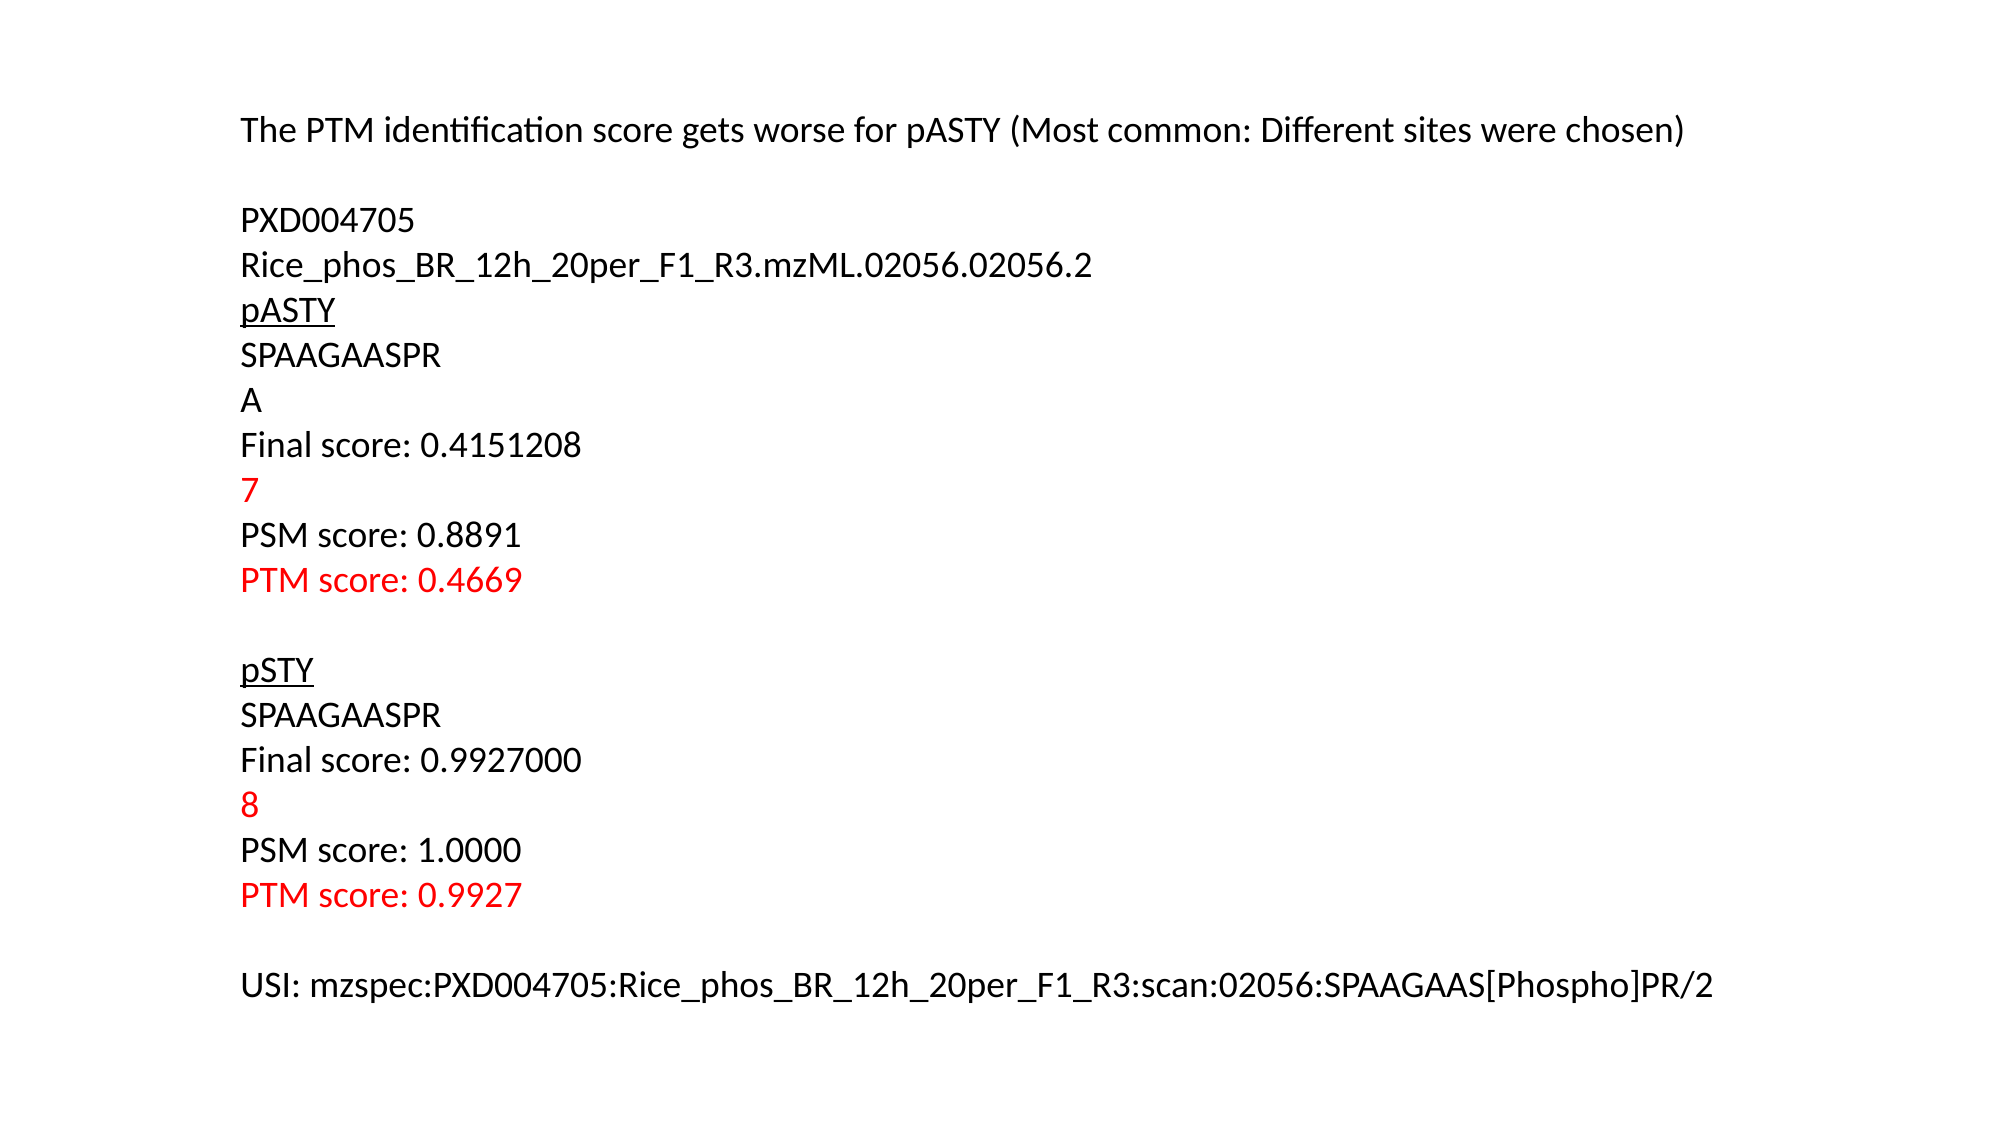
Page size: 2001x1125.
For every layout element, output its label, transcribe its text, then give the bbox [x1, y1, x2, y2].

text_box The PTM identification score gets worse for pASTY (Most common: Different sites were chosen) PXD004705 Rice_phos_BR_12h_20per_F1_R3.mzML.02056.02056.2 pASTY SPAAGAASPR A Final score: 0.4151208 7 PSM score: 0.8891 PTM score: 0.4669 pSTY SPAAGAASPR Final score: 0.9927000 8 PSM score: 1.0000 PTM score: 0.9927 USI: mzspec:PXD004705:Rice_phos_BR_12h_20per_F1_R3:scan:02056:SPAAGAAS[Phospho]PR/2 [225, 97, 1775, 1058]
